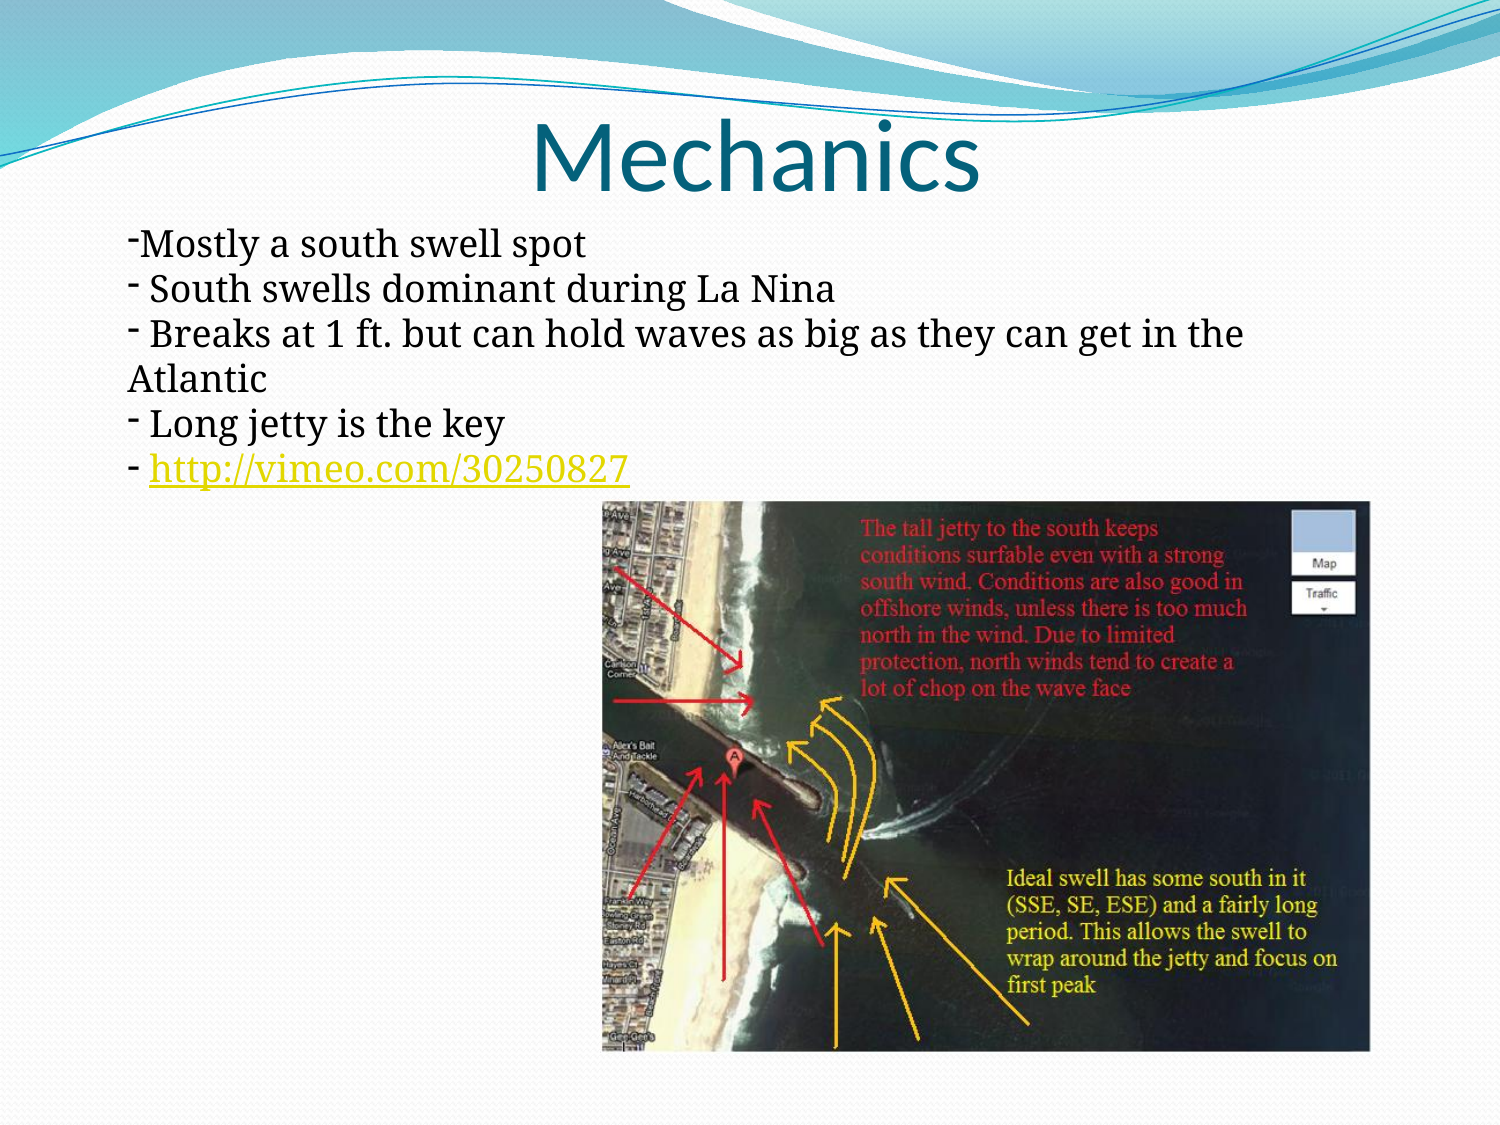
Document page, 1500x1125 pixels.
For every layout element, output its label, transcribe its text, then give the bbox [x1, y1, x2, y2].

picture [599, 499, 1373, 1054]
text_box Mostly a south swell spot South swells dominant during La Nina Breaks at 1 ft. but can hold waves as big as they can get in the Atlantic Long jetty is the key http://vimeo.com/30250827 [112, 212, 1375, 504]
title Mechanics [75, 75, 1438, 213]
